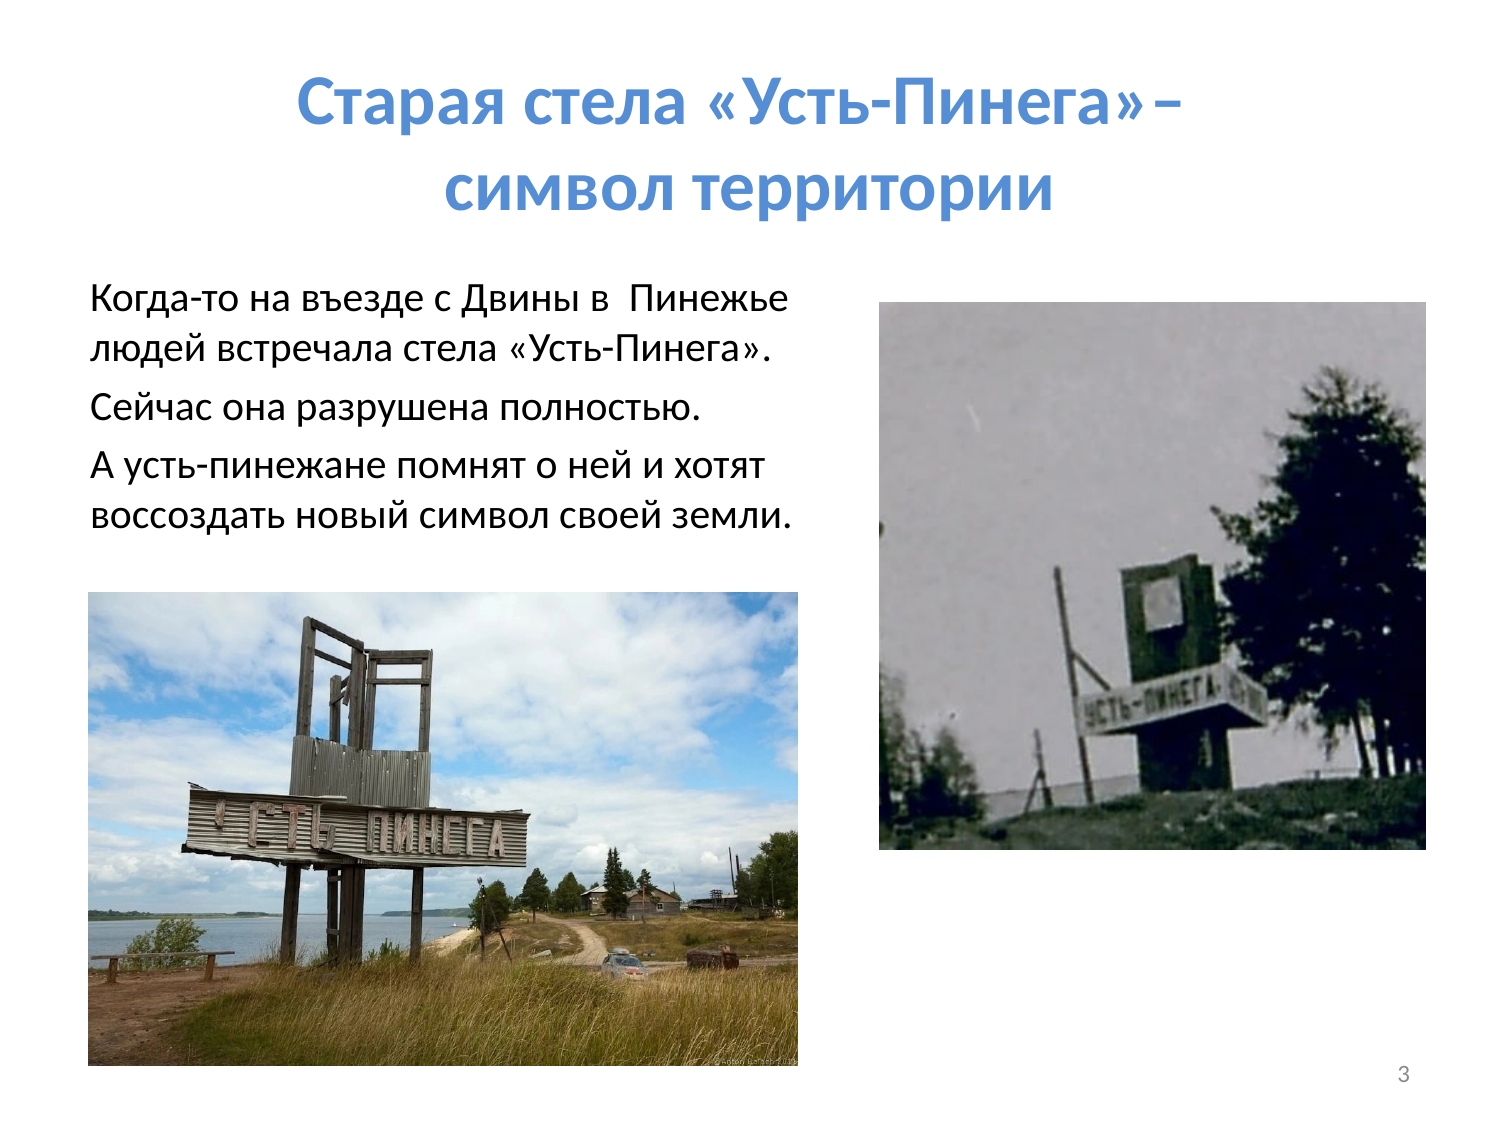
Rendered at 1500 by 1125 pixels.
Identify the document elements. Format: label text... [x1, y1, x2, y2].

picture [88, 592, 798, 1066]
list Когда-то на въезде с Двины в Пинежье людей встречала стела «Усть-Пинега». Сейчас она разрушена полностью. А усть-пинежане помнят о ней и хотят воссоздать новый символ своей земли. [75, 262, 857, 916]
title Старая стела «Усть-Пинега»– символ территории [75, 45, 1425, 233]
slide_number 3 [1074, 1042, 1425, 1103]
picture [879, 302, 1426, 850]
